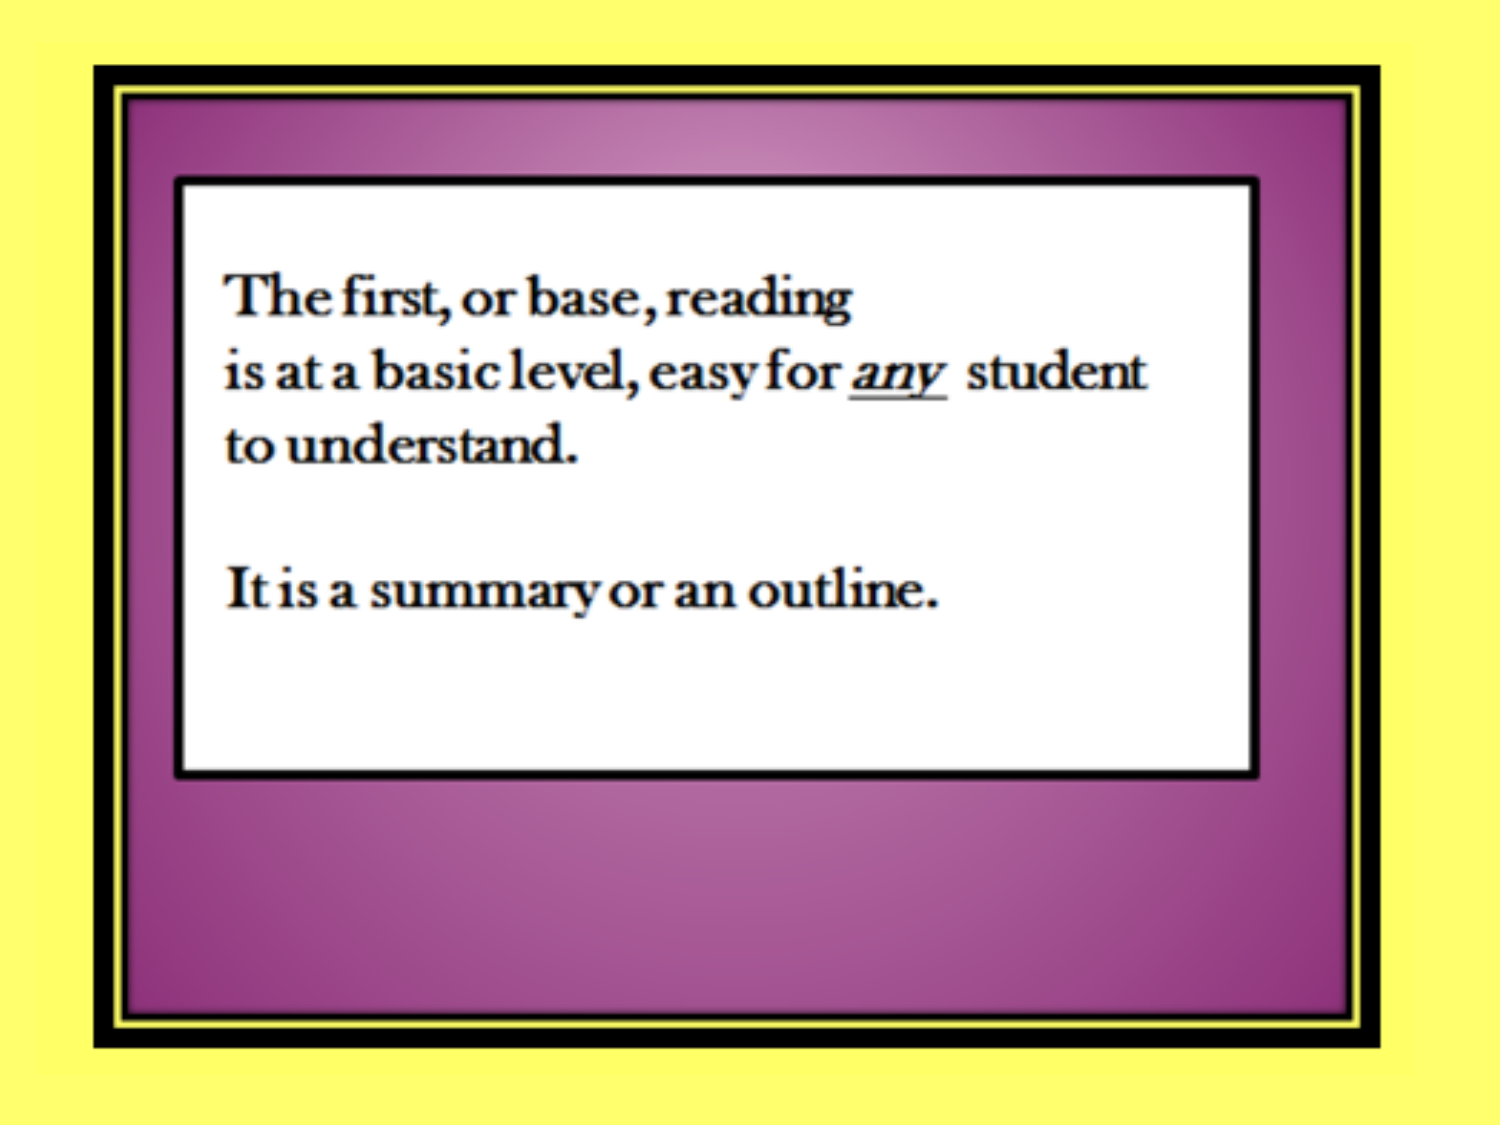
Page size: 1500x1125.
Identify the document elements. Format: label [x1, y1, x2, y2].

list [36, 43, 1413, 1076]
